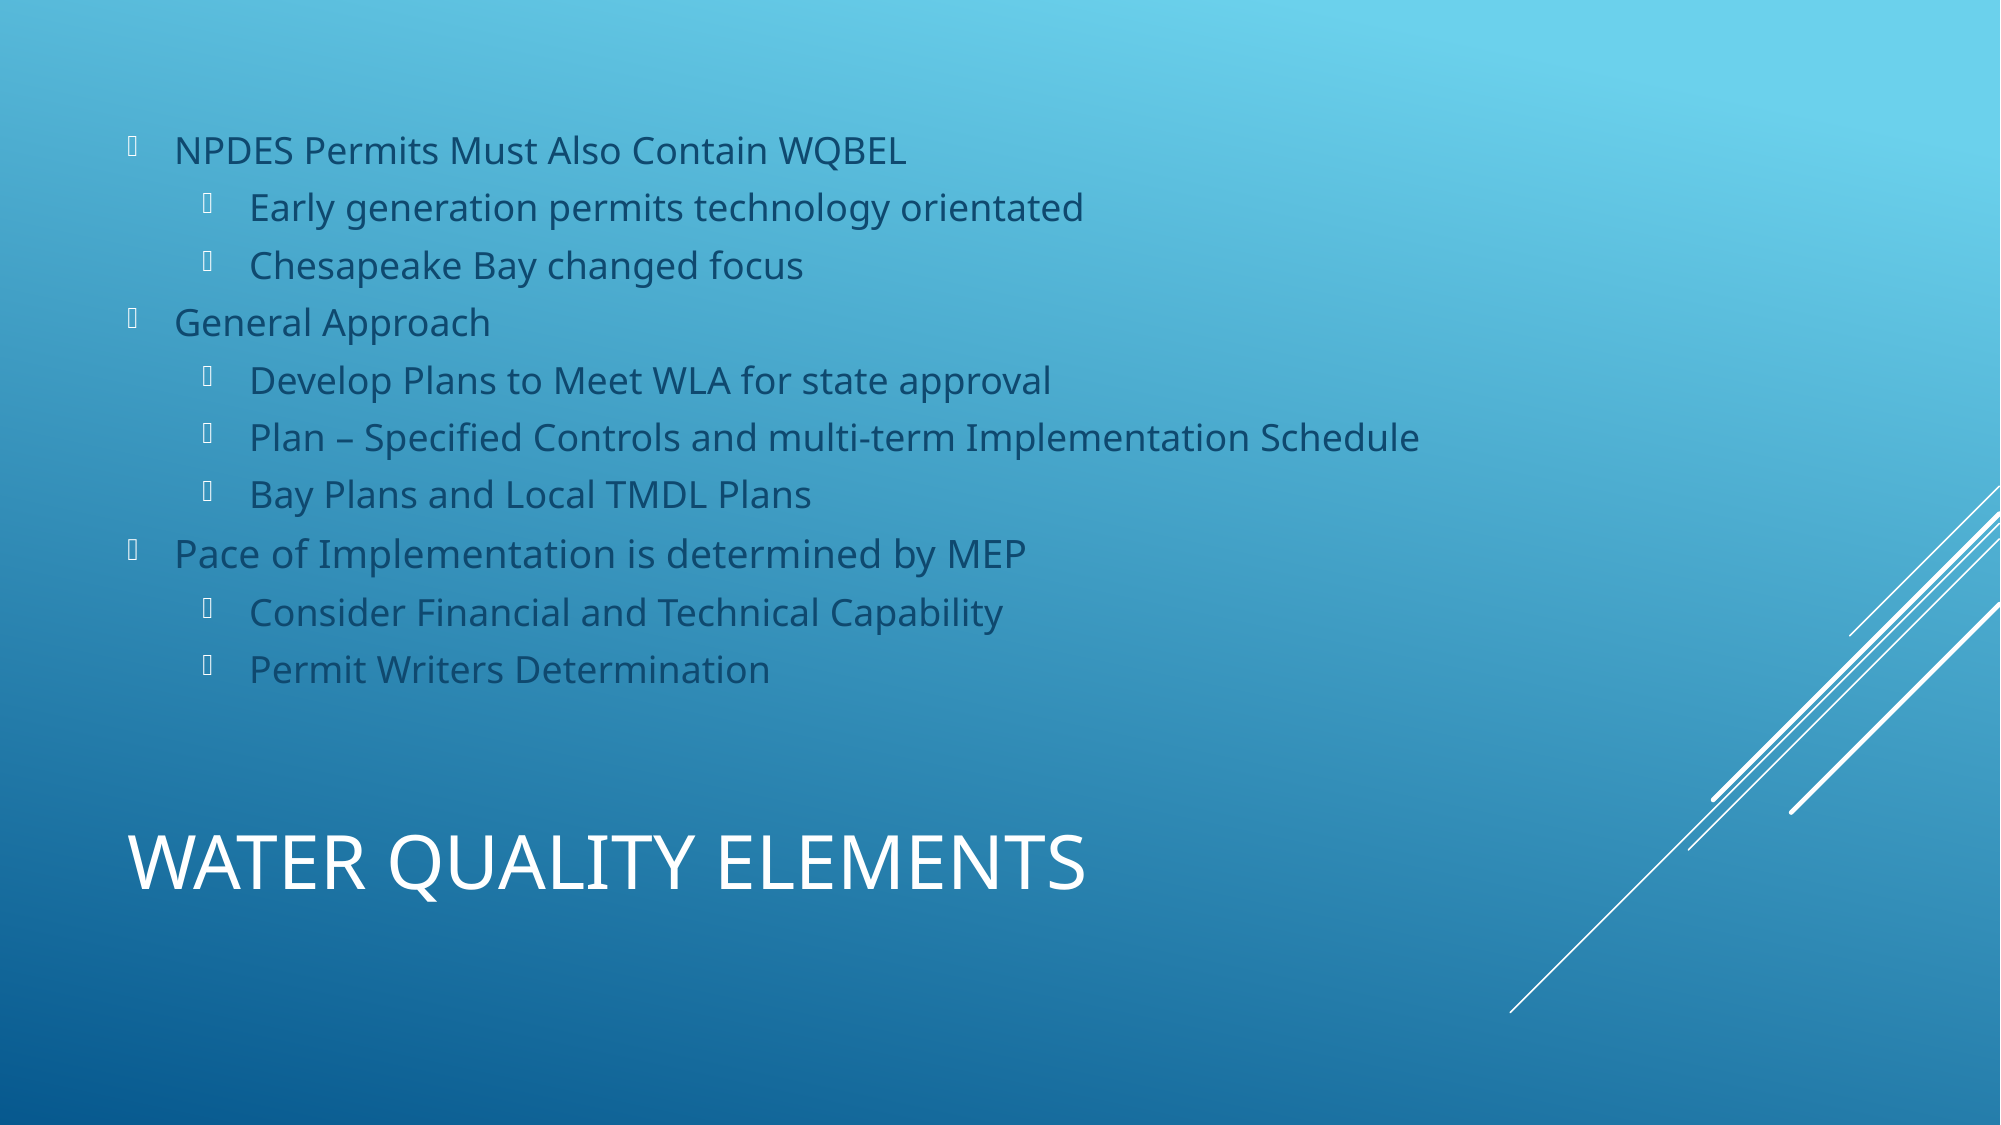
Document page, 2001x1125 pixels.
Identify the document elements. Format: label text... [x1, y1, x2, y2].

list NPDES Permits Must Also Contain WQBEL Early generation permits technology orientated Chesapeake Bay changed focus General Approach Develop Plans to Meet WLA for state approval Plan – Specified Controls and multi-term Implementation Schedule Bay Plans and Local TMDL Plans Pace of Implementation is determined by MEP Consider Financial and Technical Capability Permit Writers Determination [112, 112, 1513, 706]
title Water Quality Elements [112, 736, 1513, 984]
